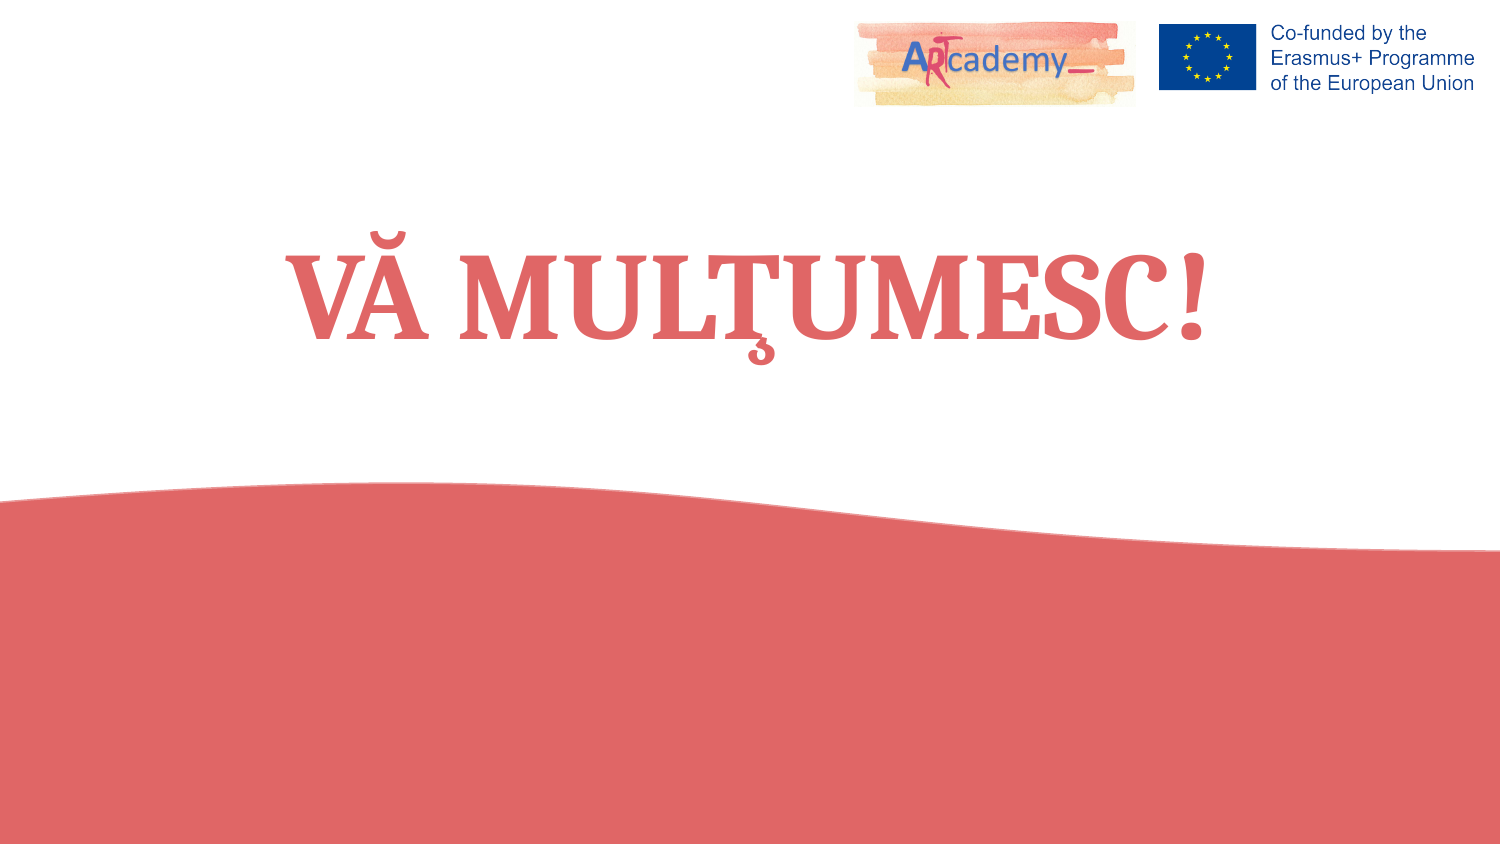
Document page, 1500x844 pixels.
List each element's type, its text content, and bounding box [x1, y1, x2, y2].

picture [1158, 24, 1474, 94]
text_box [0, 483, 1500, 844]
title VĂ MULŢUMESC! [164, 200, 1336, 422]
picture [854, 2, 1137, 138]
